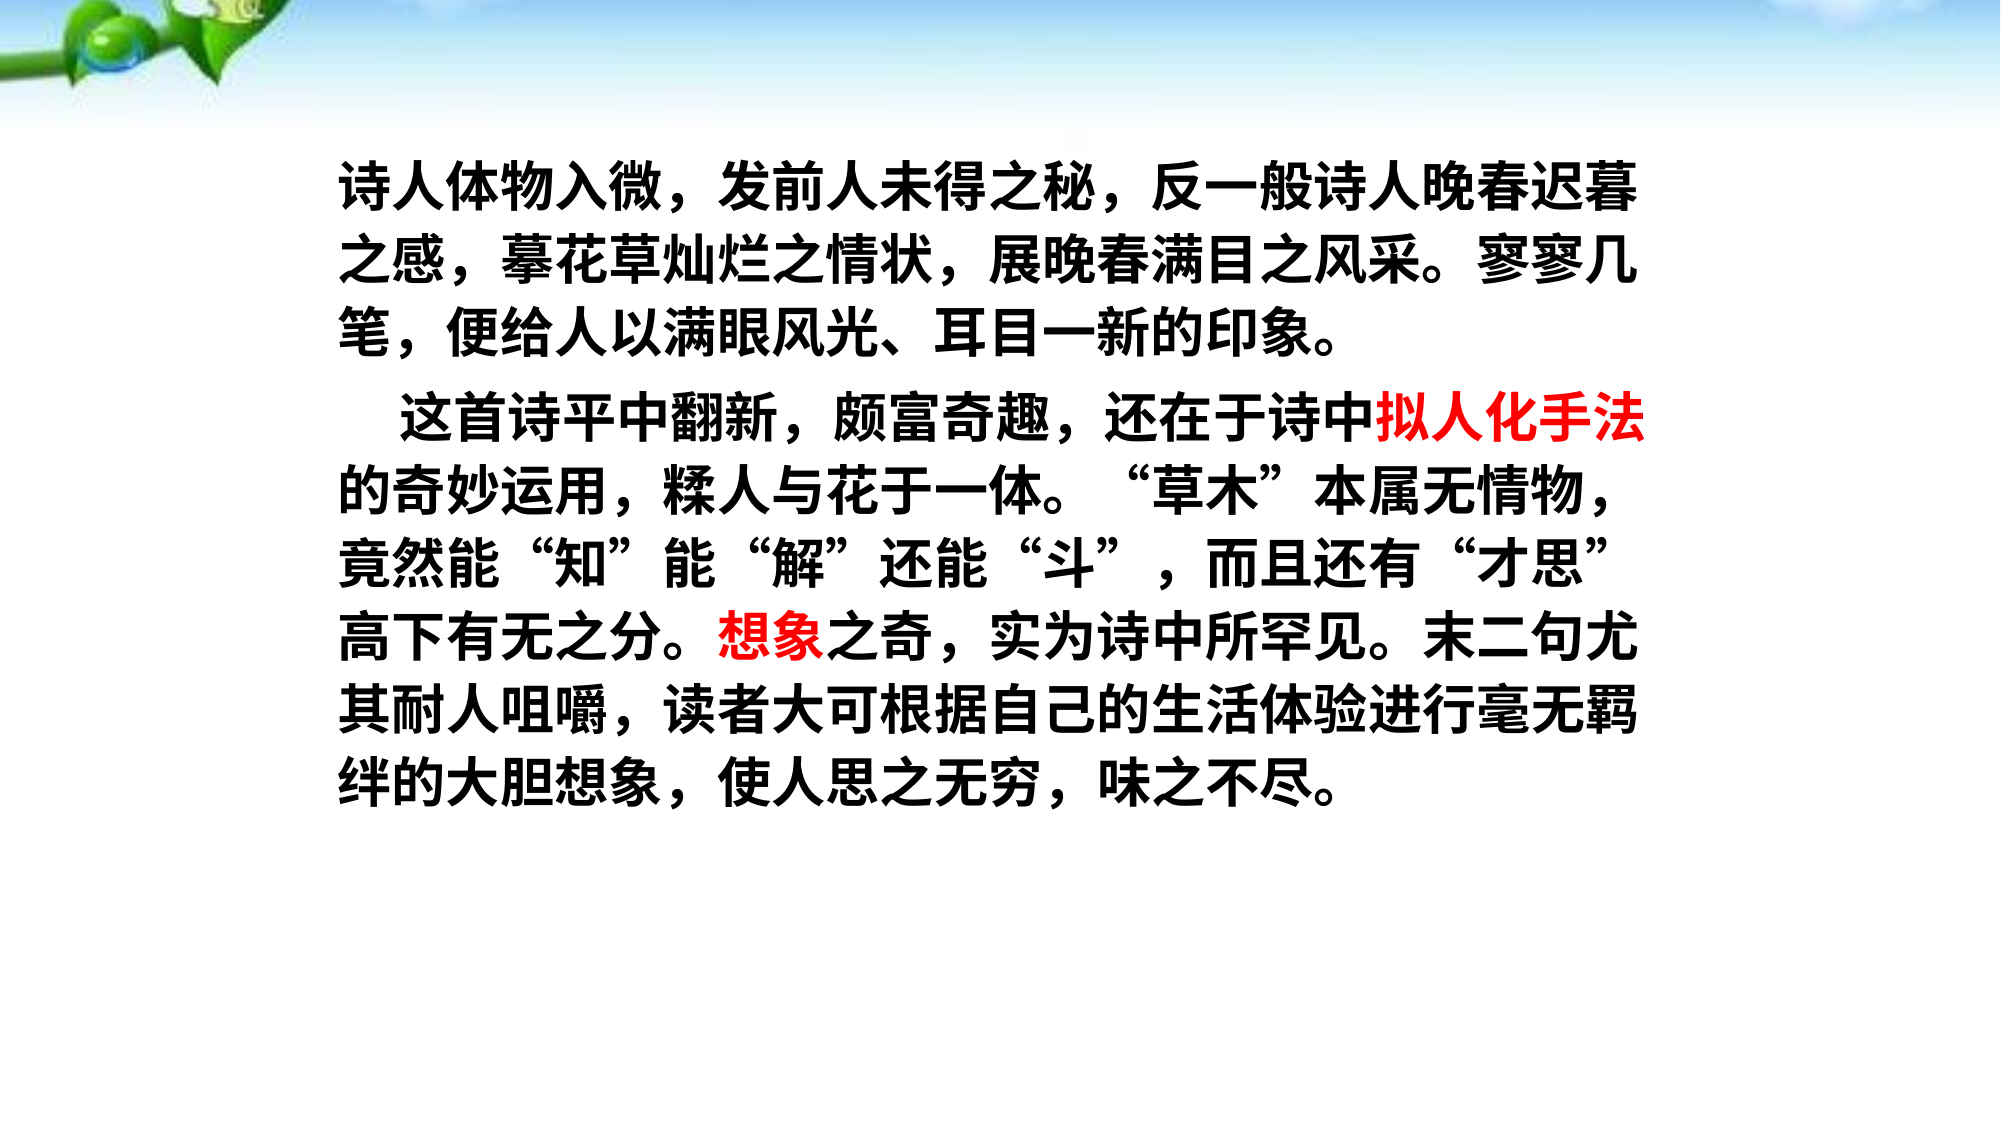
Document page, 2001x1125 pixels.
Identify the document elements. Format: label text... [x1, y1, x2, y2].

text_box 诗人体物入微，发前人未得之秘，反一般诗人晚春迟暮之感，摹花草灿烂之情状，展晚春满目之风采。寥寥几笔，便给人以满眼风光、耳目一新的印象。 这首诗平中翻新，颇富奇趣，还在于诗中拟人化手法的奇妙运用，糅人与花于一体。“草木”本属无情物，竟然能“知”能“解”还能“斗”，而且还有“才思”高下有无之分。想象之奇，实为诗中所罕见。末二句尤其耐人咀嚼，读者大可根据自己的生活体验进行毫无羁绊的大胆想象，使人思之无穷，味之不尽。 [322, 136, 1689, 821]
picture [0, 0, 2001, 1125]
